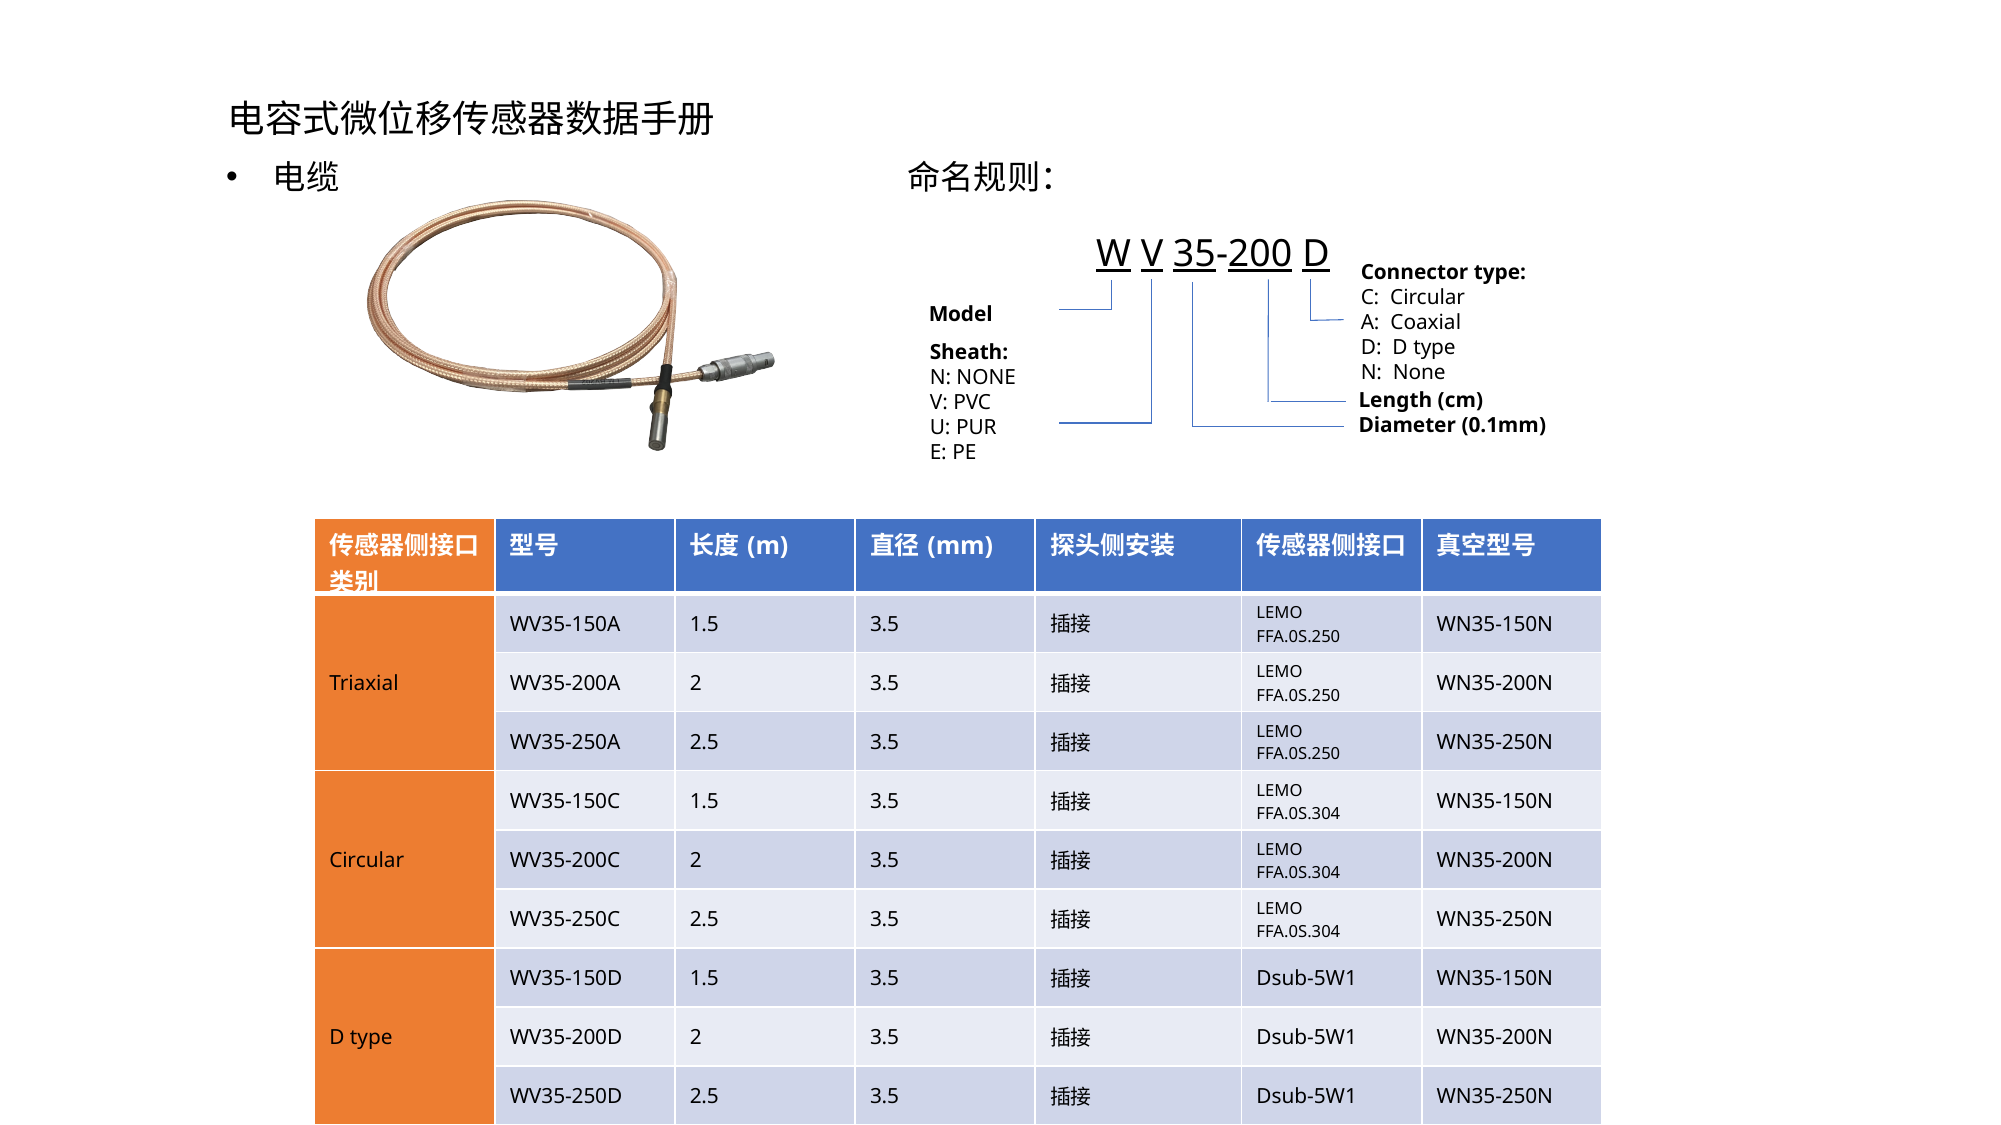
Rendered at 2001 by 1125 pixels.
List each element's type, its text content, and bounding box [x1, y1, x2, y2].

table_cell 插接 [1036, 1008, 1241, 1065]
text_box 电容式微位移传感器数据手册 [213, 87, 731, 148]
picture [365, 174, 775, 454]
table_cell WV35-150C [496, 771, 674, 829]
table_header 真空型号 [1423, 519, 1601, 591]
table_cell WN35-250N [1423, 1067, 1601, 1124]
table_cell 插接 [1036, 1067, 1241, 1124]
table_cell WV35-150D [496, 949, 674, 1006]
table_cell 插接 [1036, 771, 1241, 829]
table_cell 1.5 [676, 771, 854, 829]
table_cell WN35-200N [1423, 653, 1601, 711]
table_cell 2.5 [676, 712, 854, 770]
table_cell 3.5 [856, 1008, 1034, 1065]
table_cell 插接 [1036, 890, 1241, 947]
table_cell 3.5 [856, 771, 1034, 829]
table_cell WN35-150N [1423, 949, 1601, 1006]
table_cell Triaxial [315, 596, 494, 770]
table_cell 3.5 [856, 831, 1034, 888]
table_header 传感器侧接口 [1242, 519, 1421, 591]
table_cell Circular [315, 771, 494, 947]
table_header 探头侧安装 [1036, 519, 1241, 591]
table_cell WV35-200A [496, 653, 674, 711]
table_cell 3.5 [856, 653, 1034, 711]
table_cell D type [315, 949, 494, 1124]
text_box 电缆 [211, 148, 355, 204]
table_header 传感器侧接口类别 [315, 519, 494, 591]
table_cell 2.5 [676, 1067, 854, 1124]
table_cell 2 [676, 653, 854, 711]
table_cell WV35-250A [496, 712, 674, 770]
table_cell 3.5 [856, 1067, 1034, 1124]
table_cell 插接 [1036, 949, 1241, 1006]
table_cell 1.5 [676, 596, 854, 652]
table_cell WN35-200N [1423, 1008, 1601, 1065]
table_cell WV35-150A [496, 596, 674, 652]
table_cell 插接 [1036, 596, 1241, 652]
table_cell 插接 [1036, 831, 1241, 888]
table_cell 3.5 [856, 890, 1034, 947]
table_cell WN35-200N [1423, 831, 1601, 888]
table_cell 插接 [1036, 712, 1241, 770]
table_cell WV35-200C [496, 831, 674, 888]
table_cell Dsub-5W1 [1242, 949, 1421, 1006]
table_cell WN35-250N [1423, 890, 1601, 947]
table_cell LEMO FFA.0S.250 [1242, 653, 1421, 711]
table_cell 插接 [1036, 653, 1241, 711]
table_cell WN35-150N [1423, 596, 1601, 652]
table_cell 2 [676, 1008, 854, 1065]
table_cell 1.5 [676, 949, 854, 1006]
table_cell LEMO FFA.0S.304 [1242, 890, 1421, 947]
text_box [891, 148, 1588, 473]
table_cell WN35-150N [1423, 771, 1601, 829]
table_header 直径(mm) [856, 519, 1034, 591]
table_cell WV35-200D [496, 1008, 674, 1065]
table_cell 3.5 [856, 712, 1034, 770]
table_cell WN35-250N [1423, 712, 1601, 770]
table_cell 3.5 [856, 949, 1034, 1006]
table_header 型号 [496, 519, 674, 591]
table_cell Dsub-5W1 [1242, 1067, 1421, 1124]
table_cell LEMO FFA.0S.250 [1242, 712, 1421, 770]
table_cell 2 [676, 831, 854, 888]
table_cell LEMO FFA.0S.304 [1242, 771, 1421, 829]
table_cell LEMO FFA.0S.250 [1242, 596, 1421, 652]
table_cell Dsub-5W1 [1242, 1008, 1421, 1065]
table_cell WV35-250C [496, 890, 674, 947]
table_cell WV35-250D [496, 1067, 674, 1124]
table_cell 3.5 [856, 596, 1034, 652]
table_cell 2.5 [676, 890, 854, 947]
table_cell LEMO FFA.0S.304 [1242, 831, 1421, 888]
table_header 长度(m) [676, 519, 854, 591]
